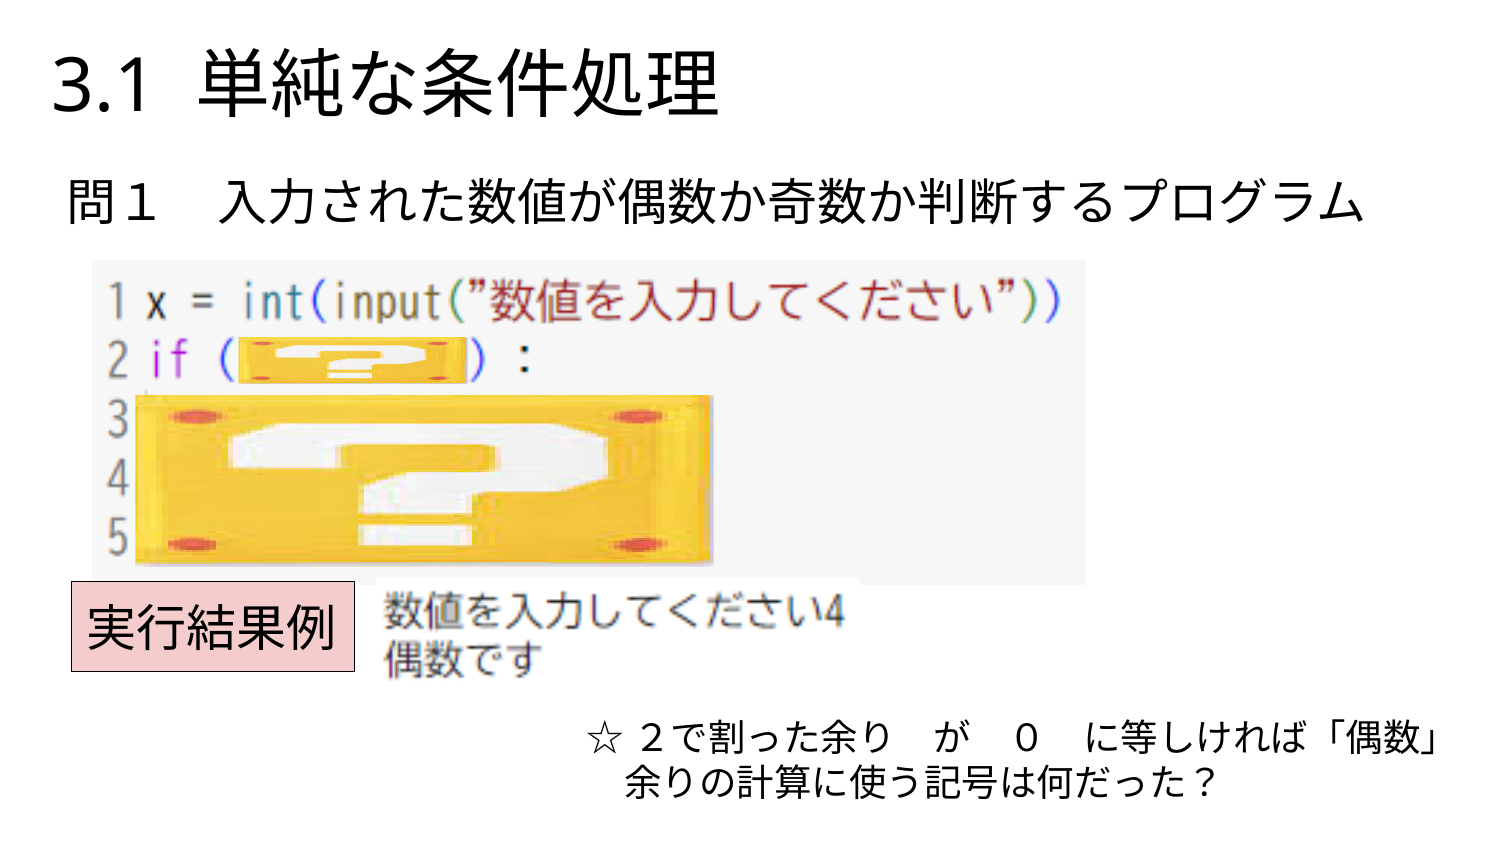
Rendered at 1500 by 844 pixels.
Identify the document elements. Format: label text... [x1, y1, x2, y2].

text_box ☆２で割った余り が ０ に等しければ「偶数」 余りの計算に使う記号は何だった？ [571, 698, 1481, 819]
text_box 問１ [51, 155, 193, 246]
picture [92, 259, 1087, 688]
text_box 実行結果例 [71, 581, 355, 672]
title 3.1 単純な条件処理 [36, 21, 1481, 131]
text_box 入力された数値が偶数か奇数か判断するプログラム [202, 155, 1418, 246]
